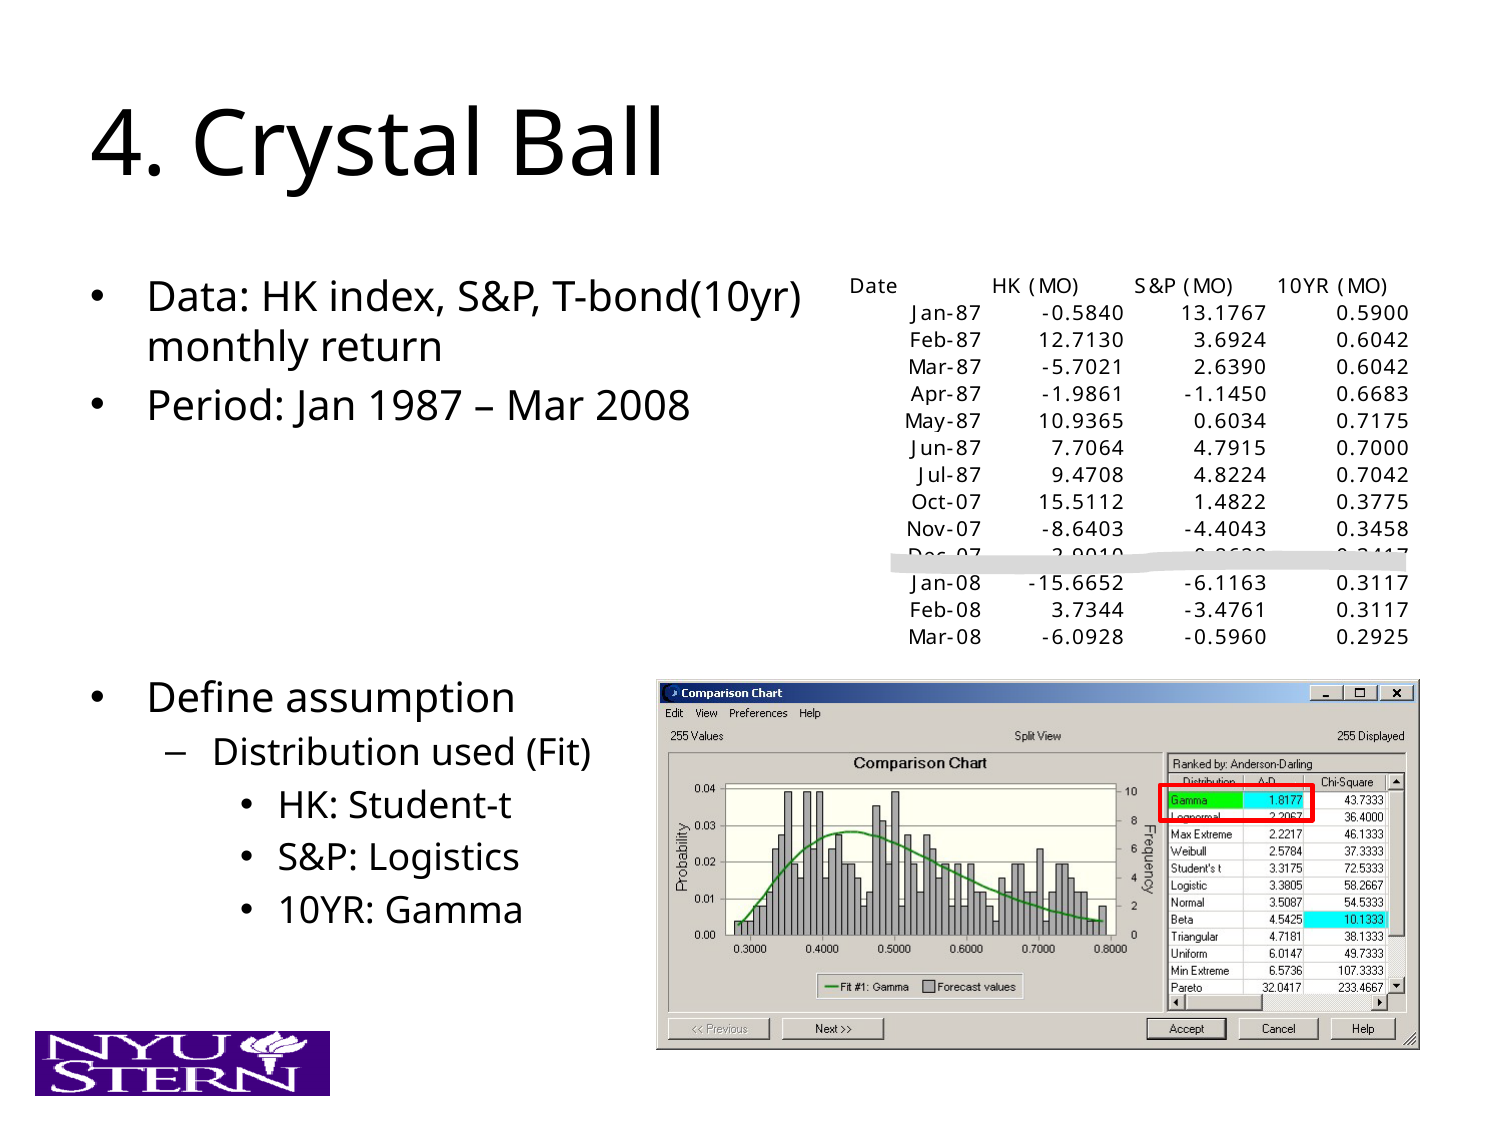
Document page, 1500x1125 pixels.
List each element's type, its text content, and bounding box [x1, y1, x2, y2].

picture [843, 269, 1417, 650]
title 4. Crystal Ball [75, 45, 1425, 233]
list Data: HK index, S&P, T-bond(10yr) monthly return Period: Jan 1987 – Mar 2008 Define assumption Distribution used (Fit) HK: Student-t S&P: Logistics 10YR: Gamma [75, 262, 821, 1005]
picture [34, 1030, 330, 1097]
picture [655, 679, 1420, 1050]
